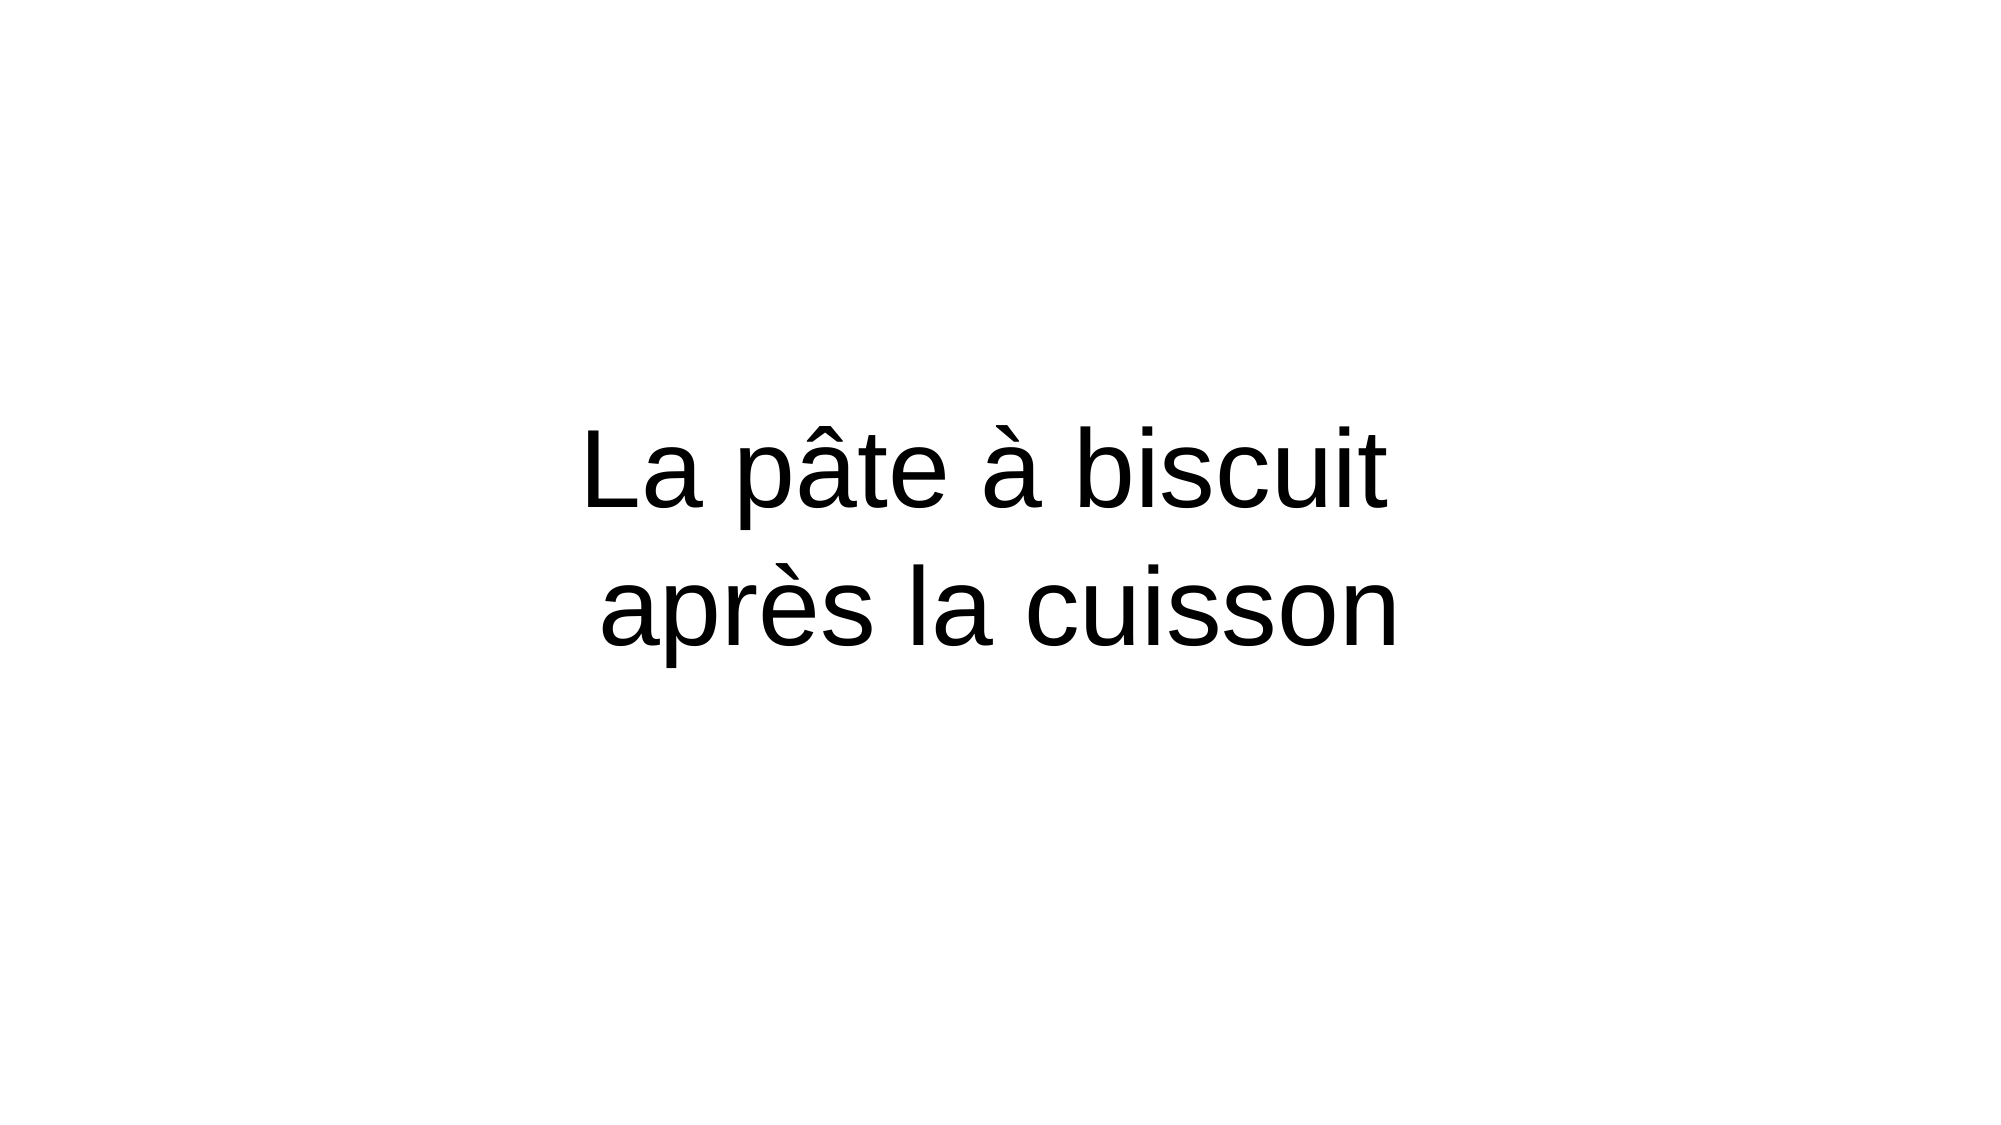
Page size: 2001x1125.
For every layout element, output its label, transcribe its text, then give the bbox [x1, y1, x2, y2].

list La pâte à biscuit après la cuisson [137, 403, 1863, 679]
